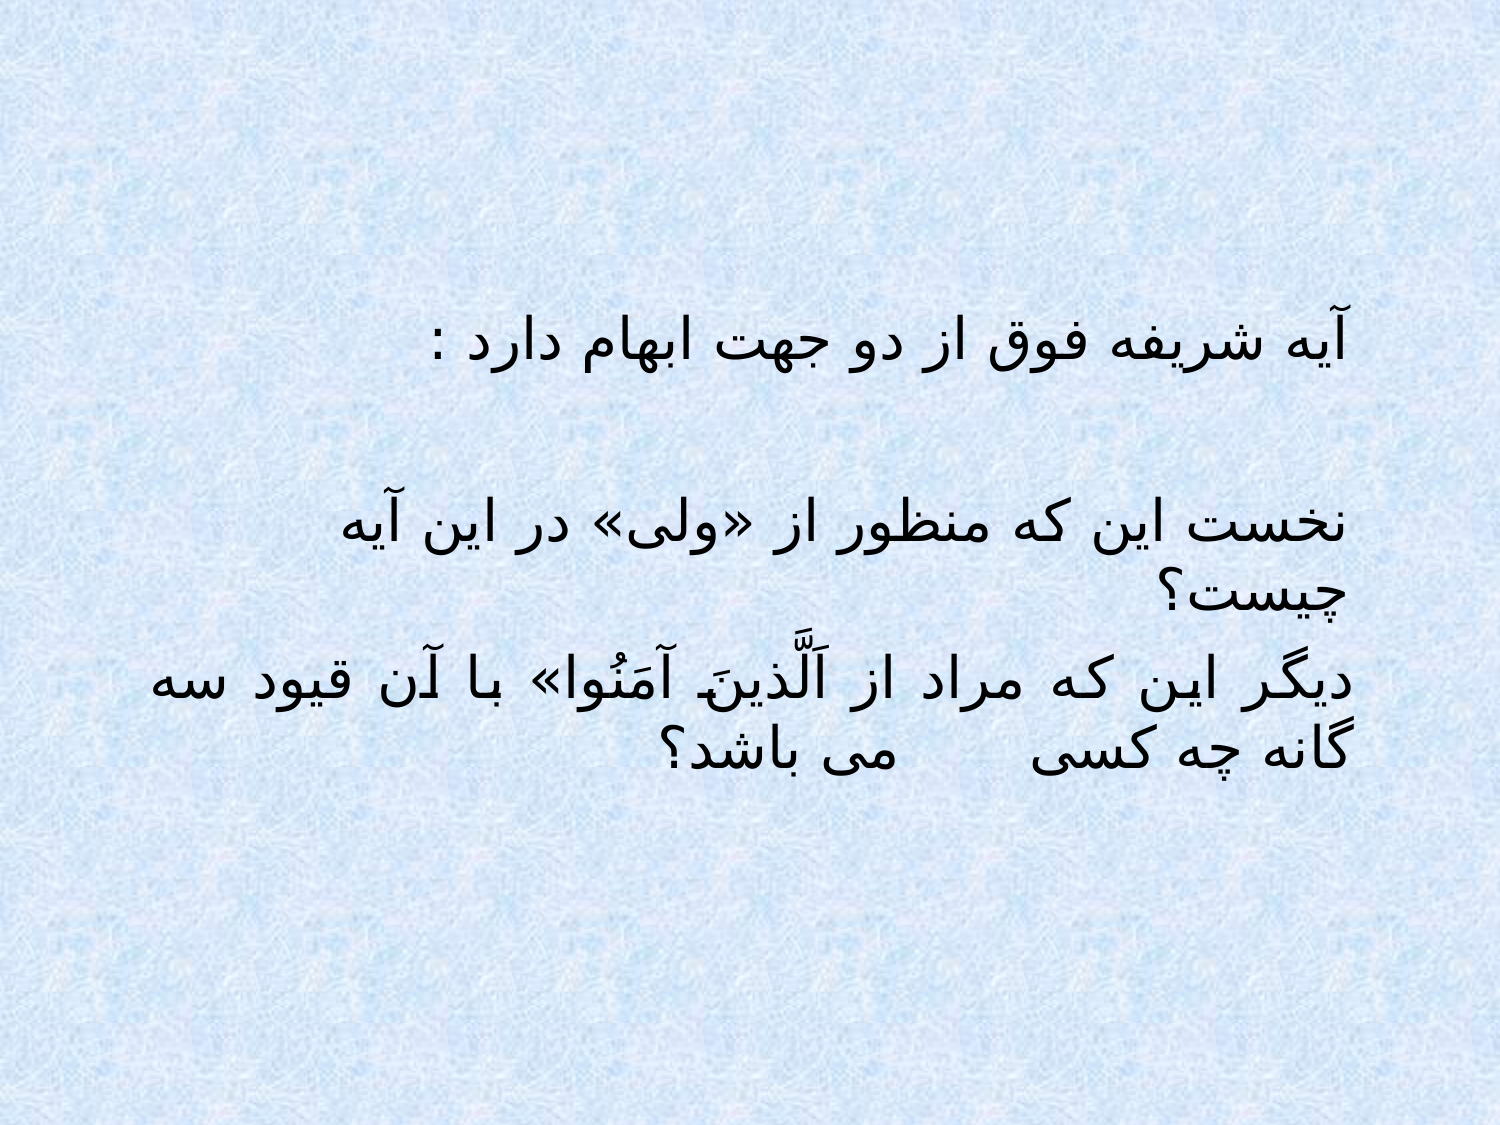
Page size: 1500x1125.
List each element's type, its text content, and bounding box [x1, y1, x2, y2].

text_box ديگر اين كه مراد از اَلَّذينَ آمَنُوا» با آن قيود سه گانه چه كسى مى باشد؟ [129, 633, 1370, 788]
picture [0, 0, 1500, 1125]
text_box نخست اين كه منظور از «ولى» در اين آيه چيست؟ [324, 475, 1365, 630]
text_box آيه شريفه فوق از دو جهت ابهام دارد : [123, 294, 1365, 449]
